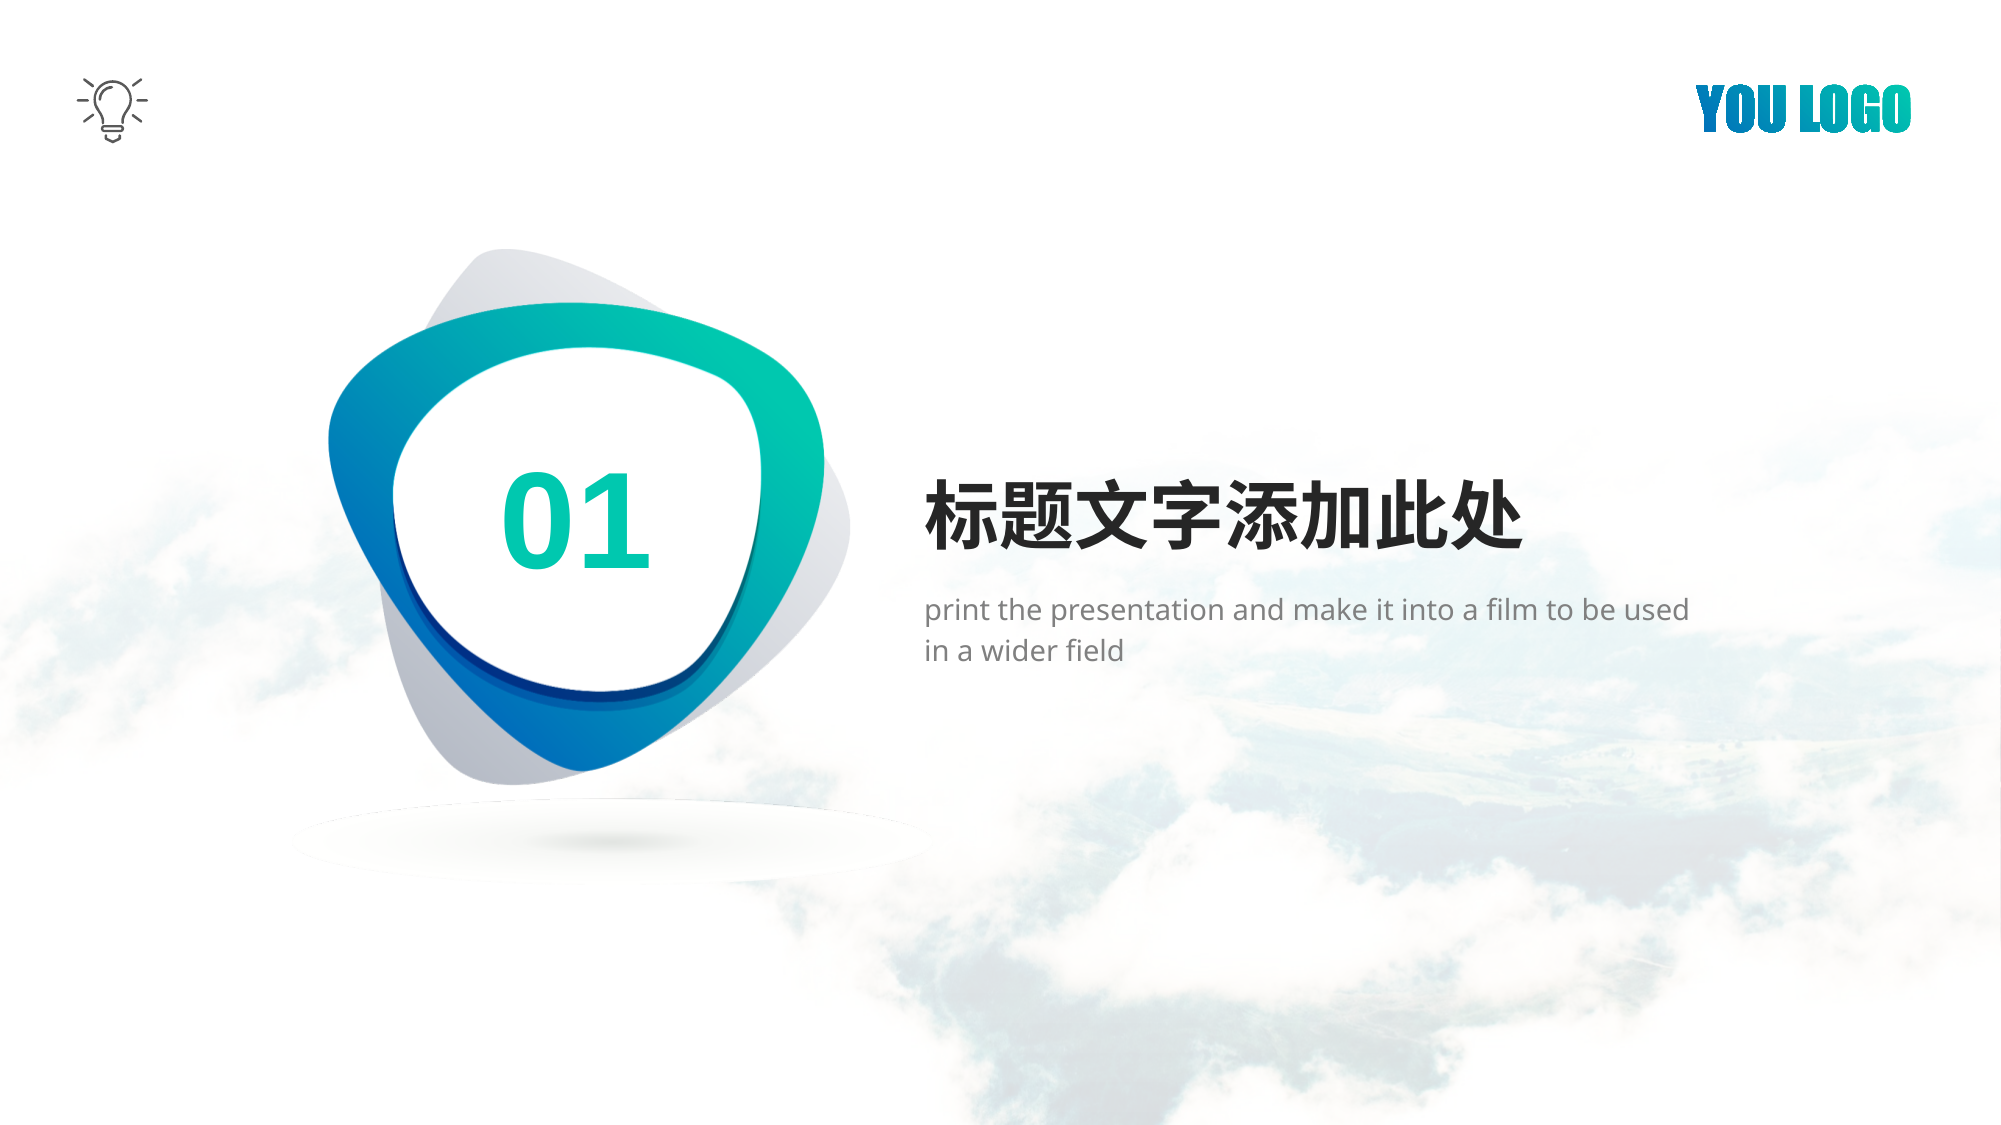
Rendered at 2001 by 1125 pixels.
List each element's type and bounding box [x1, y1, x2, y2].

text_box [1882, 84, 1911, 133]
text_box [1696, 85, 1725, 132]
text_box [1726, 84, 1755, 133]
text_box [1851, 84, 1880, 133]
text_box [1800, 84, 1848, 133]
text_box [82, 77, 144, 145]
picture [292, 249, 933, 885]
text_box [75, 98, 91, 103]
text_box [909, 461, 1711, 673]
text_box [1758, 85, 1786, 133]
text_box [134, 98, 150, 103]
